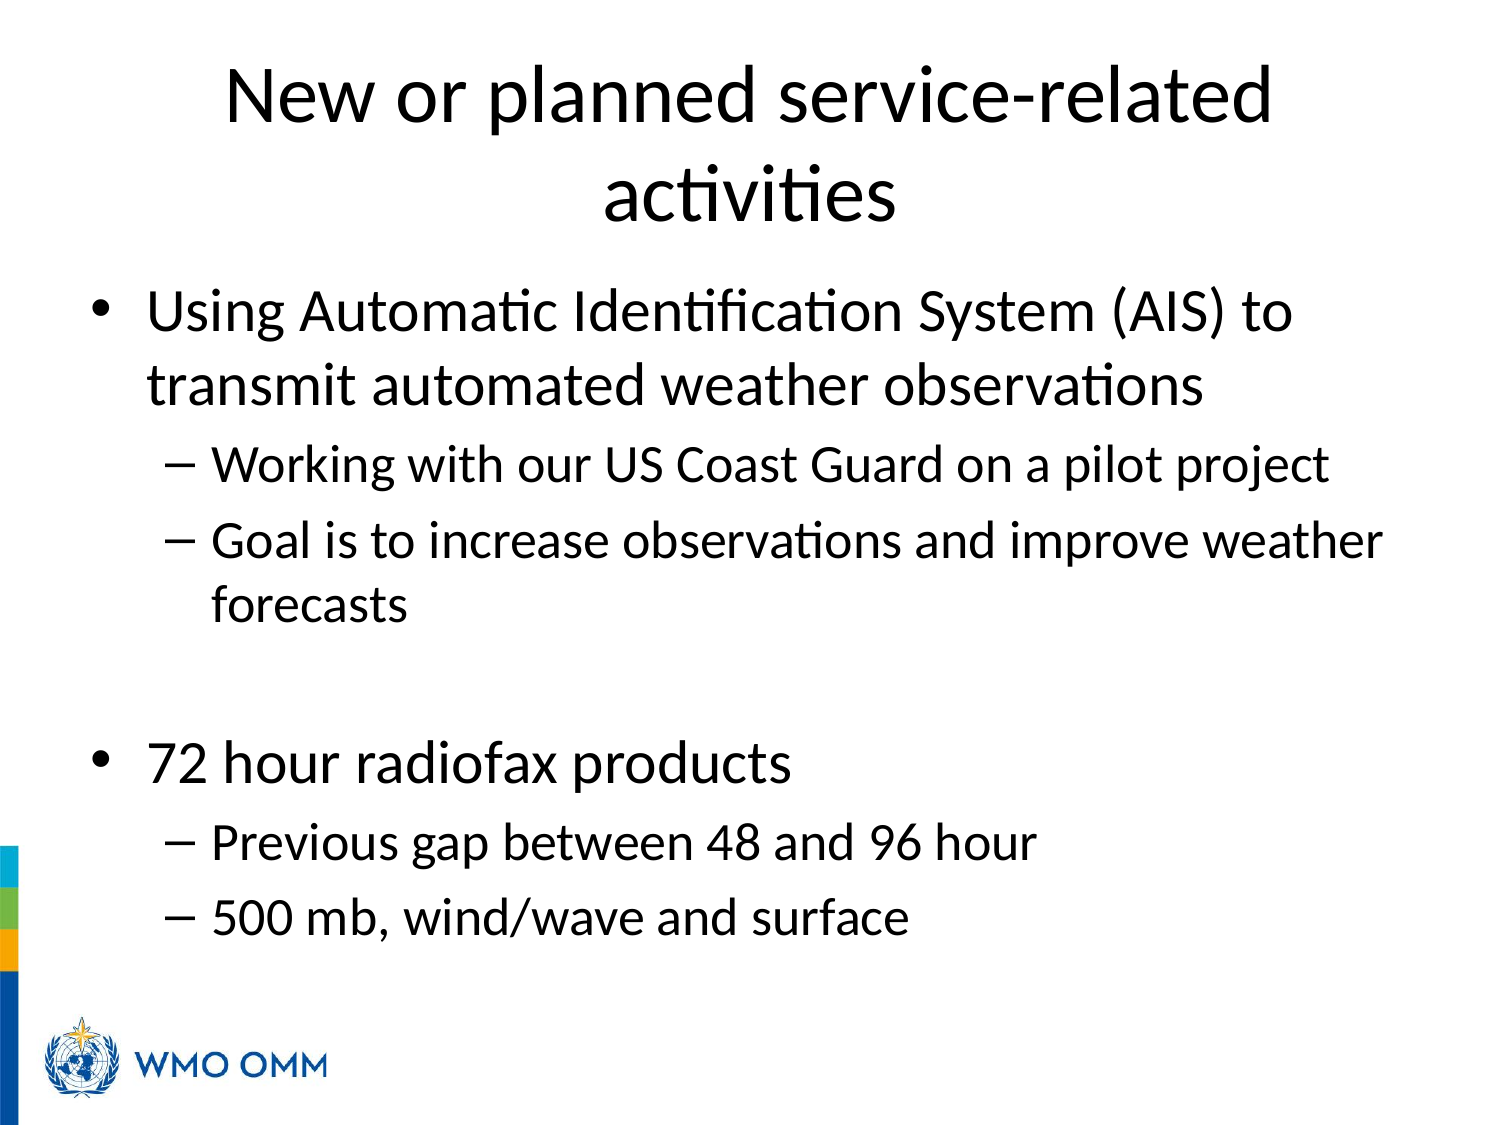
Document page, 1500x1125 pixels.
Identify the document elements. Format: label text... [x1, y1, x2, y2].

list Using Automatic Identification System (AIS) to transmit automated weather observations Working with our US Coast Guard on a pilot project Goal is to increase observations and improve weather forecasts 72 hour radiofax products Previous gap between 48 and 96 hour 500 mb, wind/wave and surface [75, 262, 1425, 1005]
title New or planned service-related activities [75, 45, 1425, 233]
picture [0, 845, 327, 1125]
